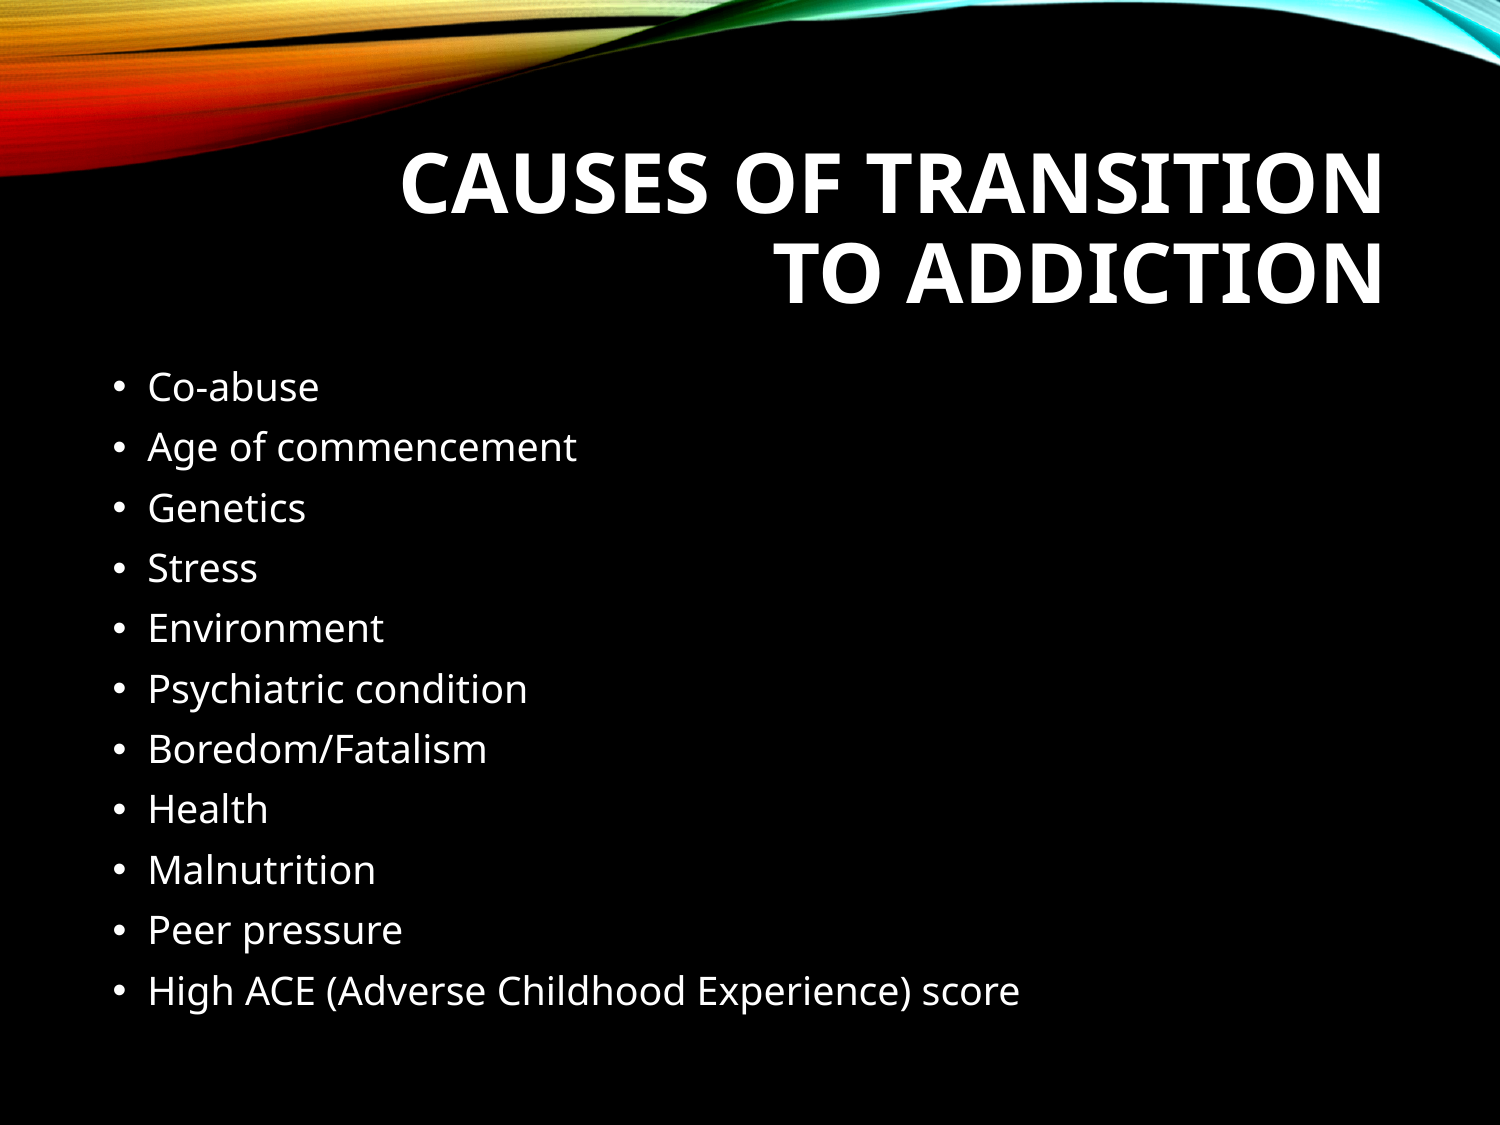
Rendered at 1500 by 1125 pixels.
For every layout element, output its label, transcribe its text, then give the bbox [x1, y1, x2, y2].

title Causes of Transition to Addiction [356, 125, 1403, 338]
picture [0, 0, 1500, 178]
list Co-abuse Age of commencement Genetics Stress Environment Psychiatric condition Boredom/Fatalism Health Malnutrition Peer pressure High ACE (Adverse Childhood Experience) score [97, 360, 1403, 1028]
